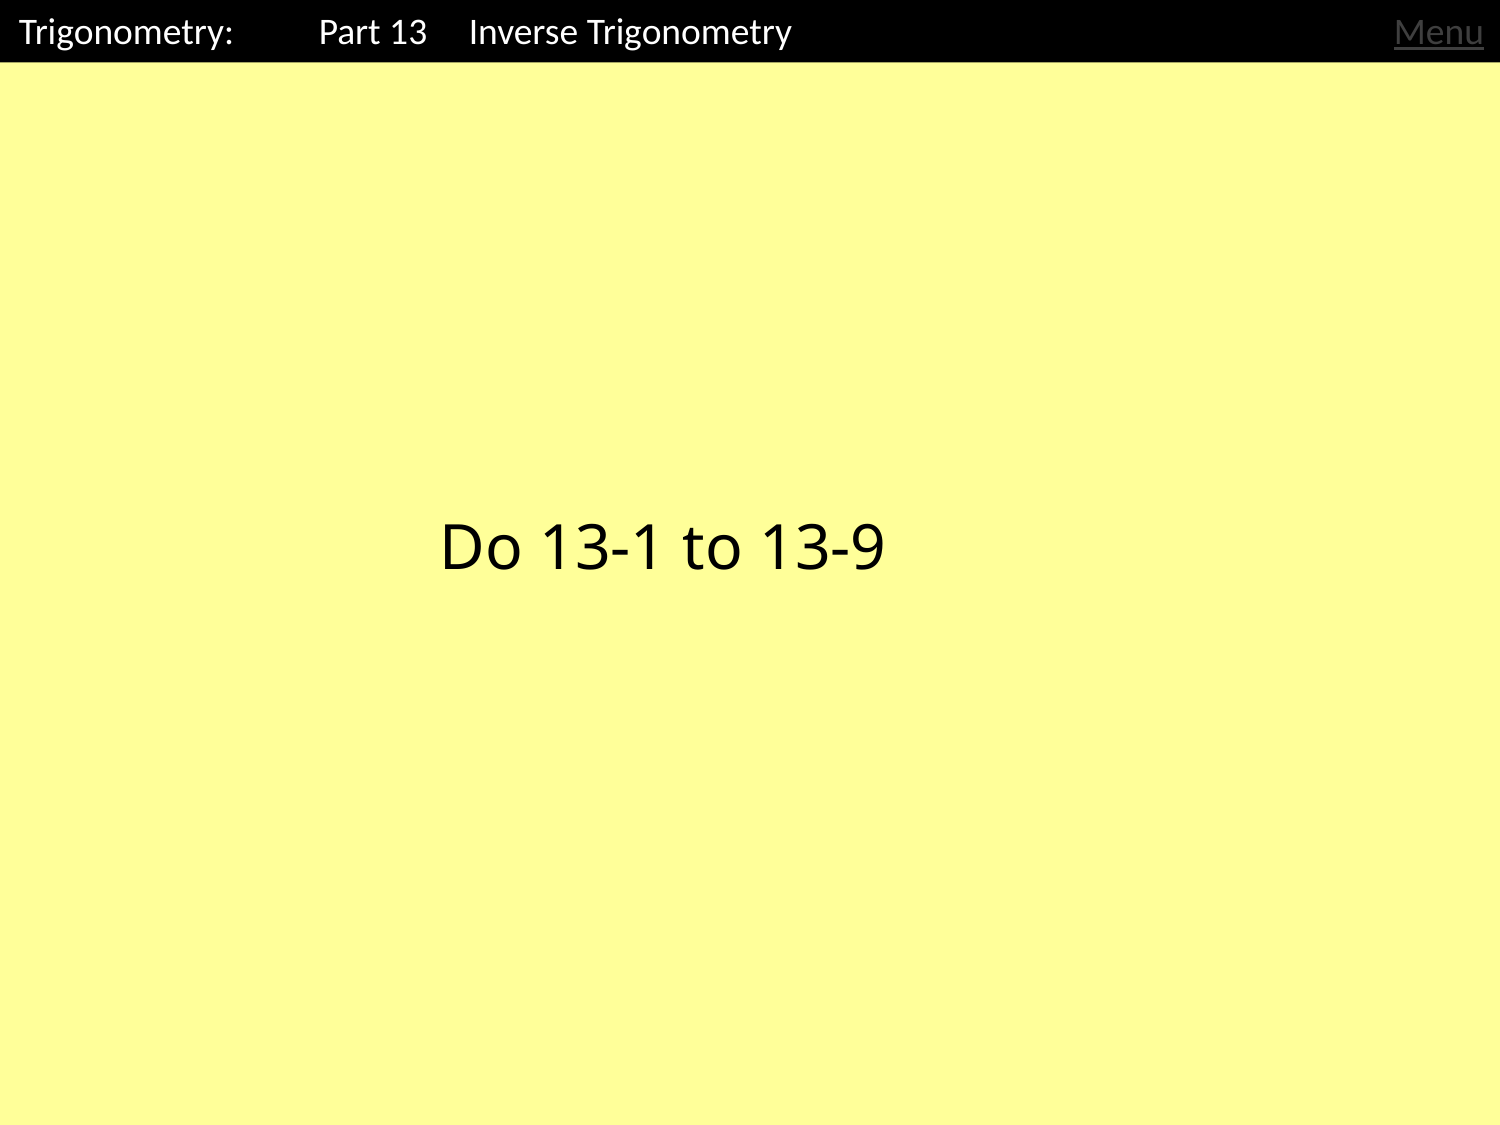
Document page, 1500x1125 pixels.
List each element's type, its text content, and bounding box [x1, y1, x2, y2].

text_box Do 13-1 to 13-9 [424, 500, 950, 590]
text_box Trigonometry: Part 13 Inverse Trigonometry [3, 0, 808, 60]
text_box [0, 0, 1500, 64]
text_box Menu [1379, 0, 1500, 60]
